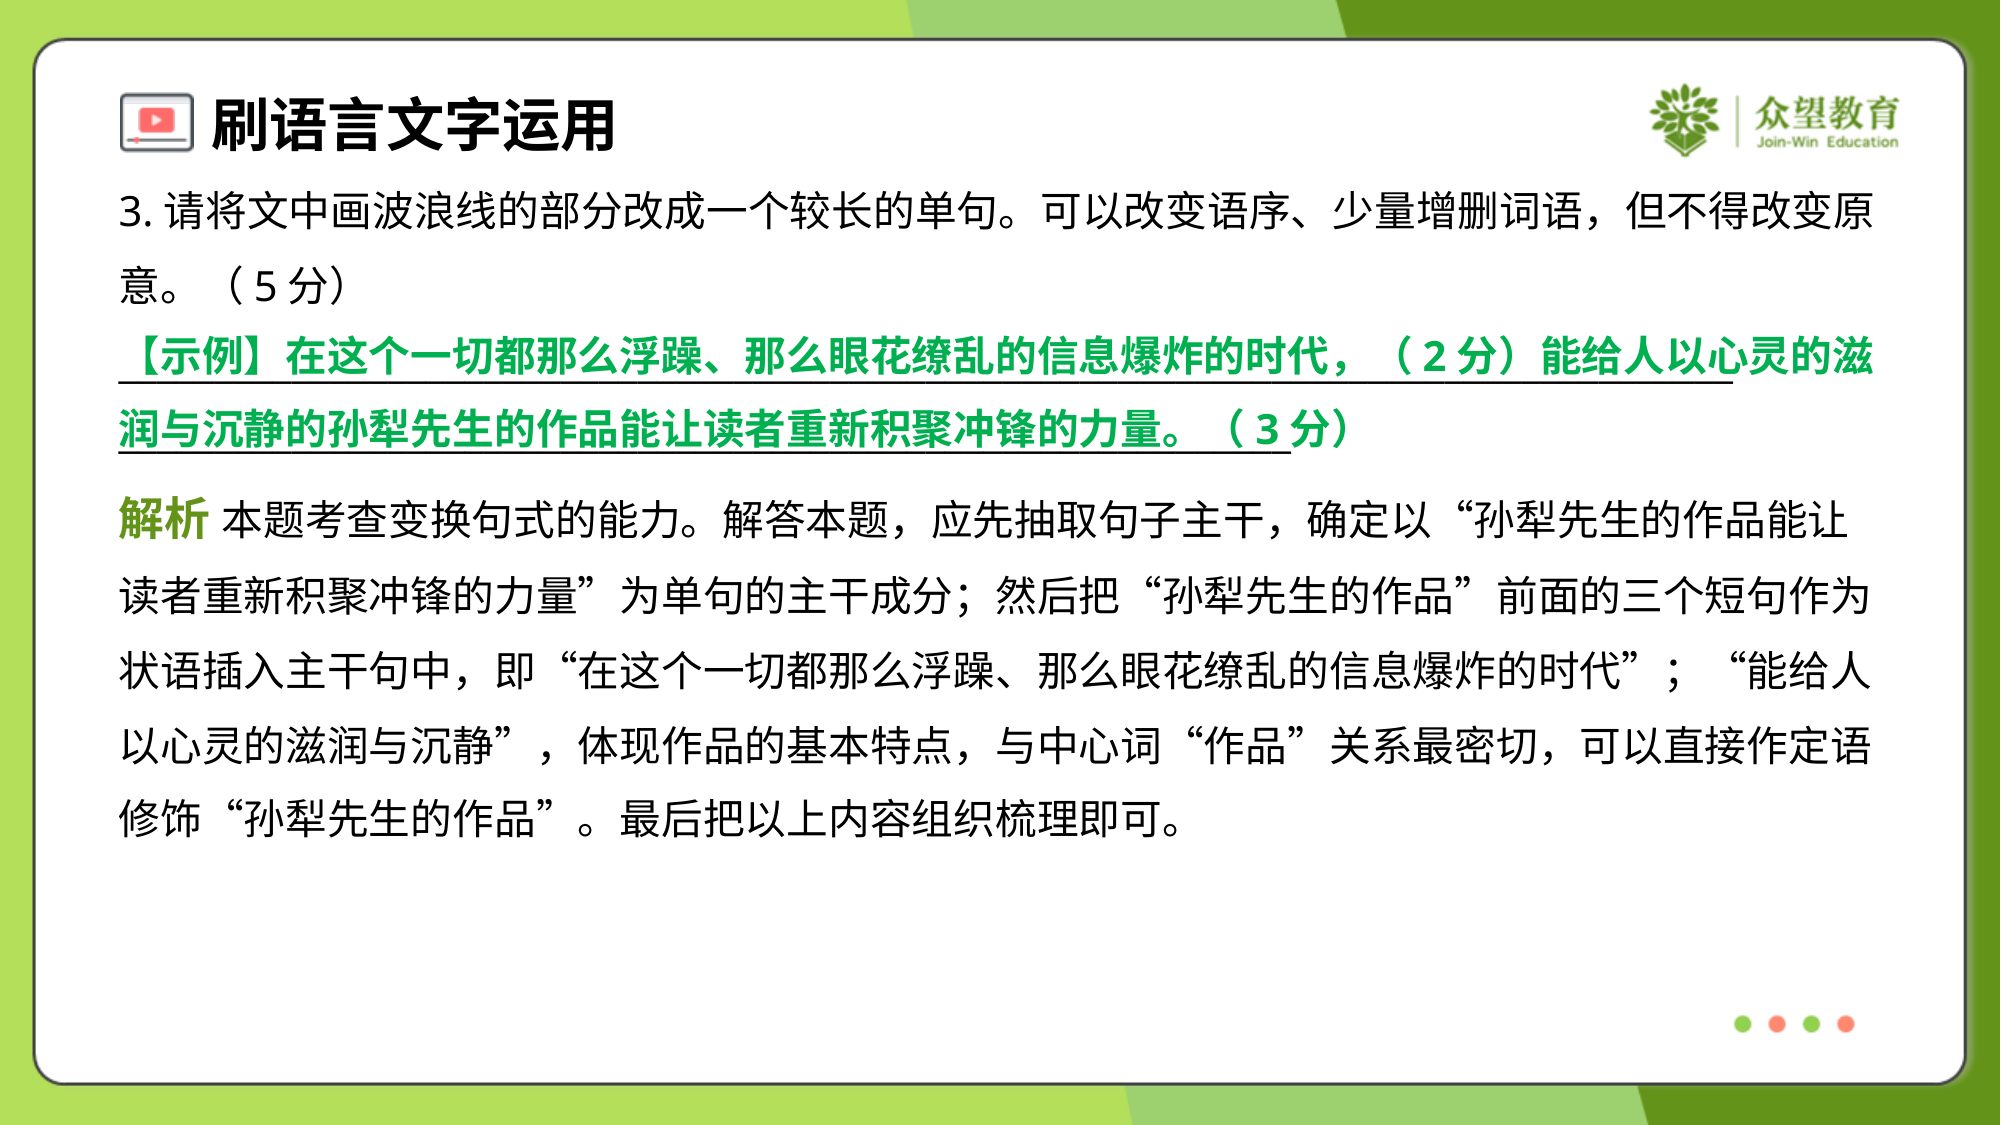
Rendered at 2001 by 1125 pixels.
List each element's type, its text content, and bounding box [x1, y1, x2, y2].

text_box 3.请将文中画波浪线的部分改成一个较长的单句。可以改变语序、少量增删词语，但不得改变原 意。（5分） ____________________________________________________________________________________ _____________________________________________________________ [118, 446, 1883, 450]
text_box 解析 本题考查变换句式的能力。解答本题，应先抽取句子主干，确定以“孙犁先生的作品能让 读者重新积聚冲锋的力量”为单句的主干成分；然后把“孙犁先生的作品”前面的三个短句作为 状语插入主干句中，即“在这个一切都那么浮躁、那么眼花缭乱的信息爆炸的时代”；“能给人 以心灵的滋润与沉静”，体现作品的基本特点，与中心词“作品”关系最密切，可以直接作定语 修饰“孙犁先生的作品”。最后把以上内容组织梳理即可。 [118, 467, 1883, 835]
text_box 3.请将文中画波浪线的部分改成一个较长的单句。可以改变语序、少量增删词语，但不得改变原 意。（5分） ____________________________________________________________________________________ _____________________________________________________________ [118, 159, 1883, 305]
picture [0, 0, 2000, 1125]
text_box 【示例】在这个一切都那么浮躁、那么眼花缭乱的信息爆炸的时代，（2分）能给人以心灵的滋 润与沉静的孙犁先生的作品能让读者重新积聚冲锋的力量。（3分） [118, 305, 1883, 446]
